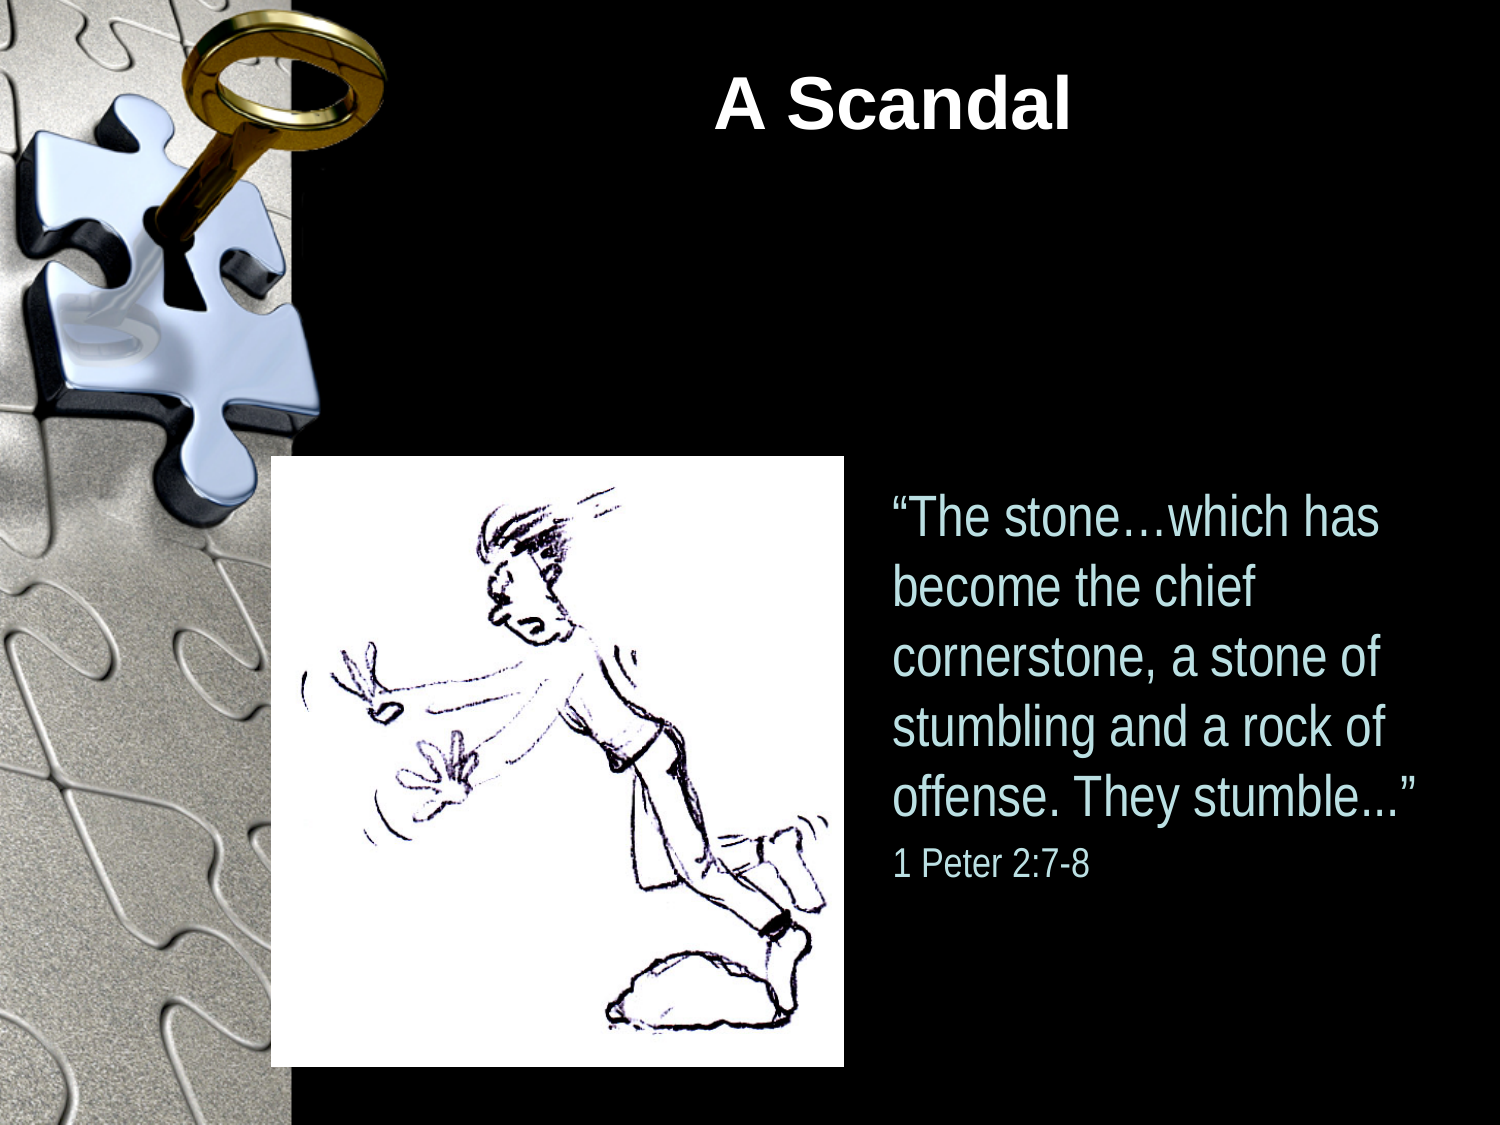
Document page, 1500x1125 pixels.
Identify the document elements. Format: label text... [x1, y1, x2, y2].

title A Scandal [299, 24, 1488, 176]
picture [0, 0, 1500, 1125]
list “The stone…which has become the chief cornerstone, a stone of stumbling and a rock of offense. They stumble...” 1 Peter 2:7-8 [877, 470, 1459, 965]
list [270, 455, 844, 1067]
